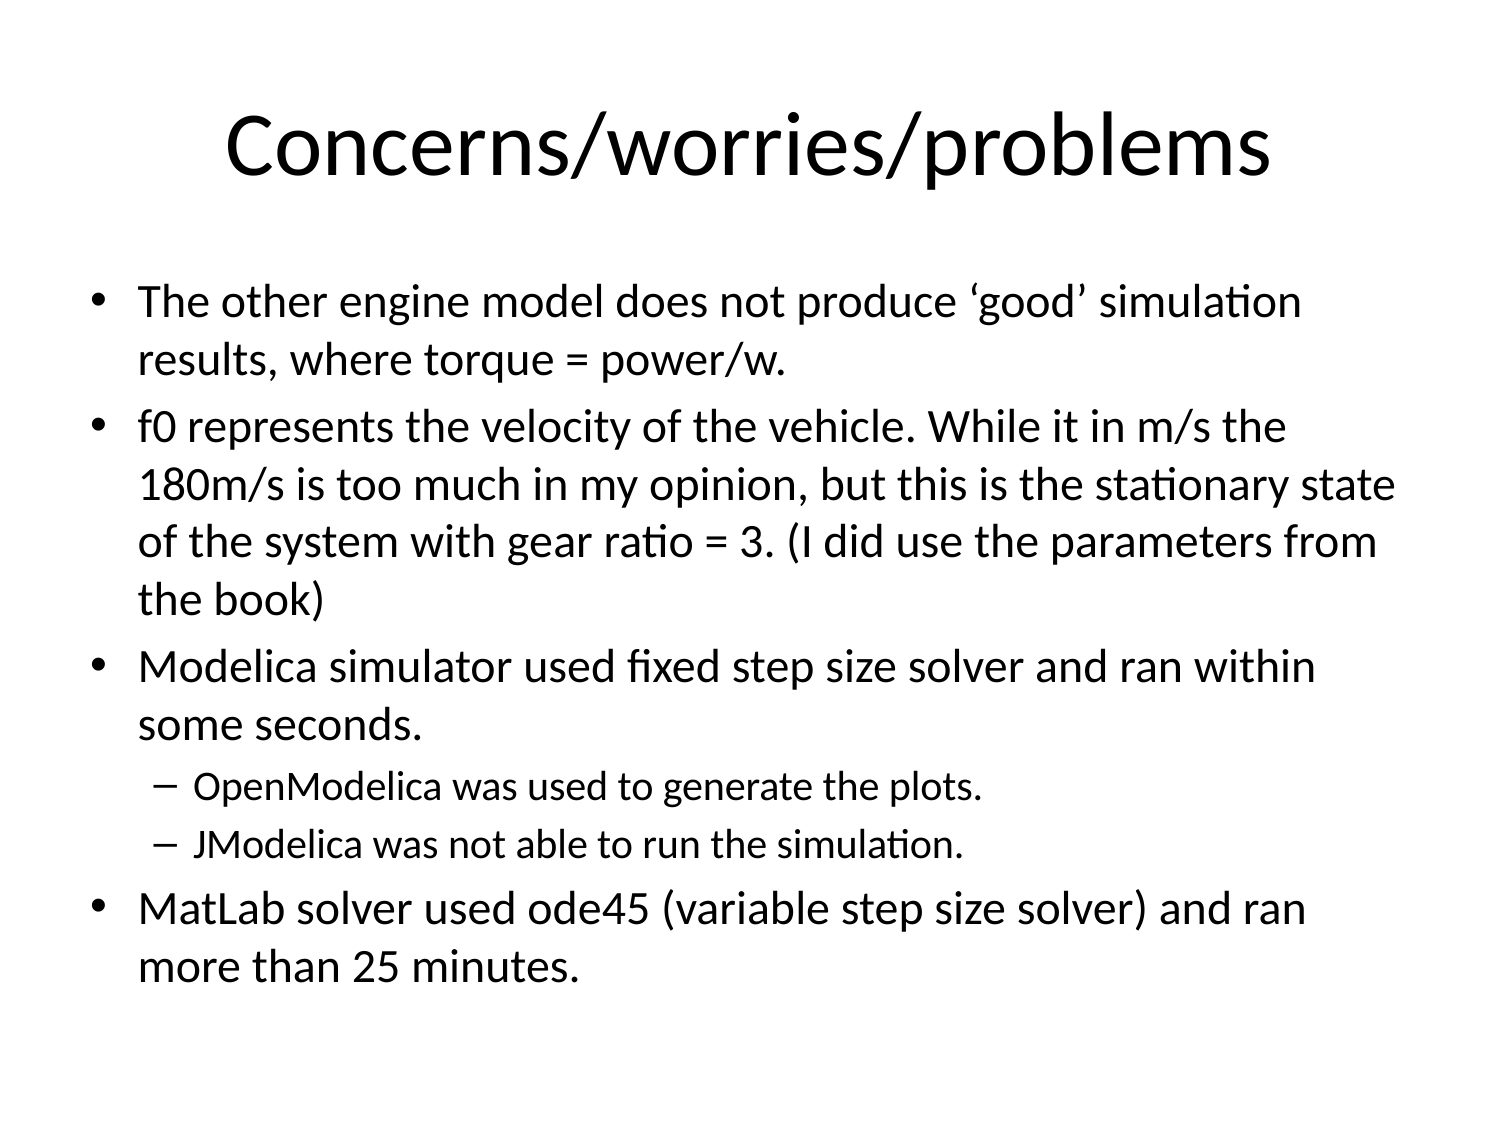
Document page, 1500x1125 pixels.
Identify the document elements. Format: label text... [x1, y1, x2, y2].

title Concerns/worries/problems [75, 45, 1425, 233]
list The other engine model does not produce ‘good’ simulation results, where torque = power/w. f0 represents the velocity of the vehicle. While it in m/s the 180m/s is too much in my opinion, but this is the stationary state of the system with gear ratio = 3. (I did use the parameters from the book) Modelica simulator used fixed step size solver and ran within some seconds. OpenModelica was used to generate the plots. JModelica was not able to run the simulation. MatLab solver used ode45 (variable step size solver) and ran more than 25 minutes. [75, 262, 1425, 1005]
